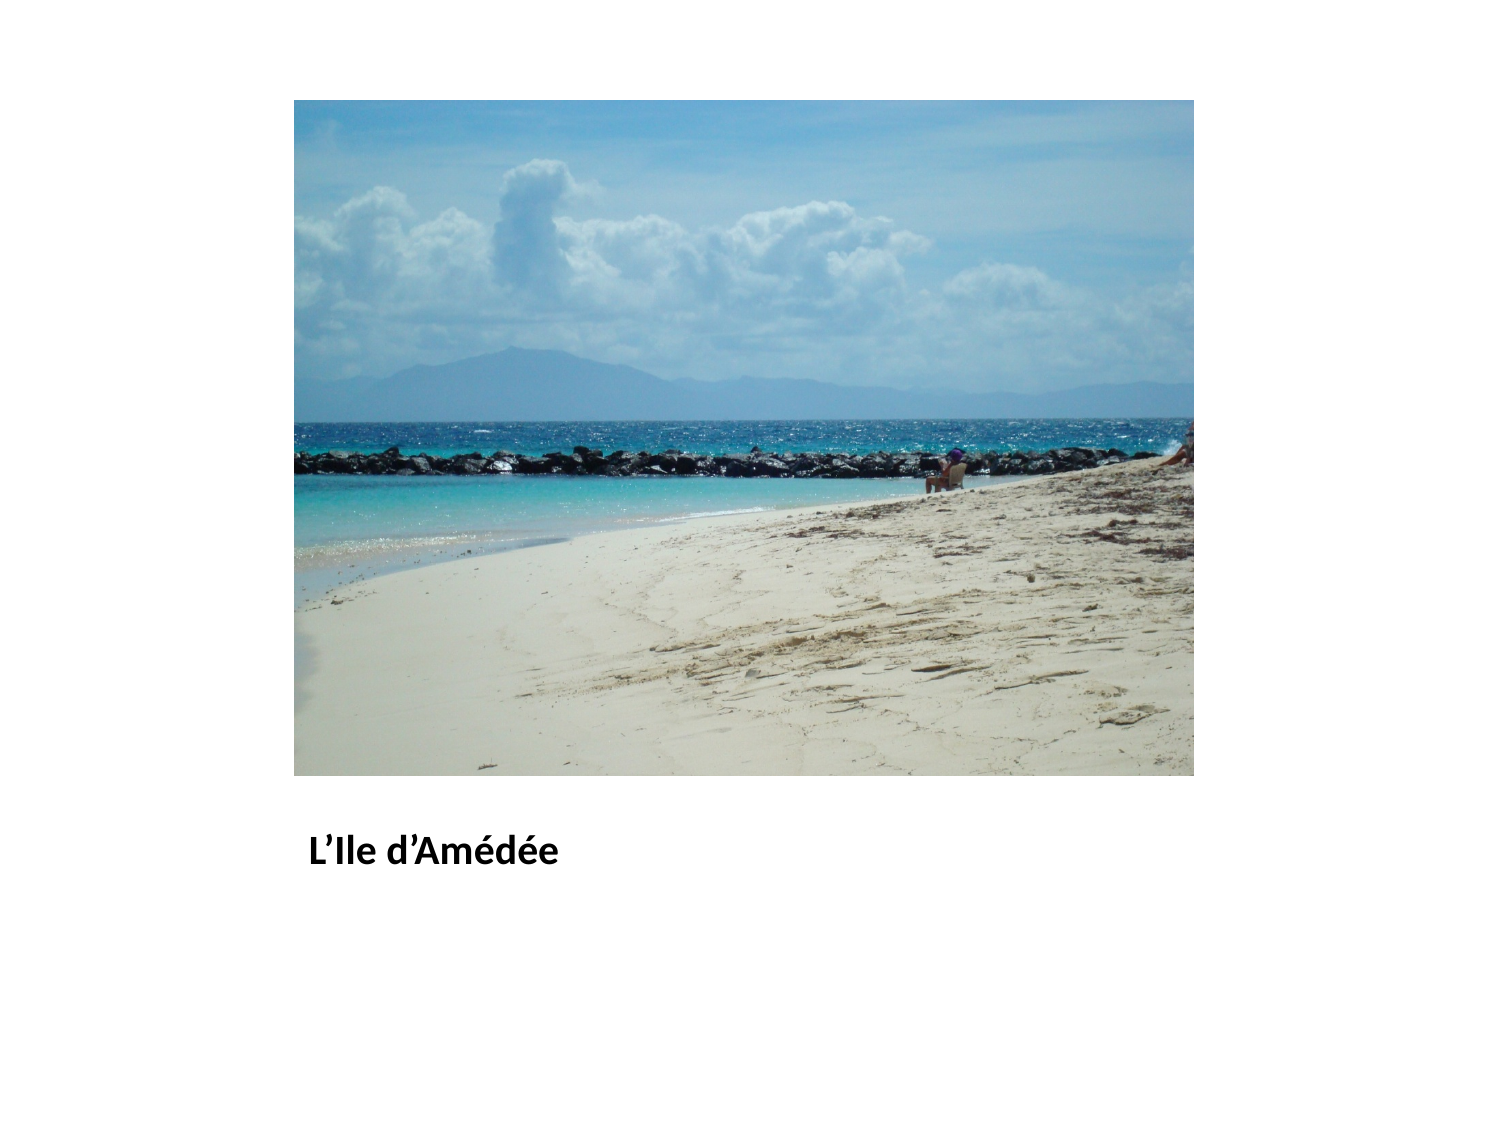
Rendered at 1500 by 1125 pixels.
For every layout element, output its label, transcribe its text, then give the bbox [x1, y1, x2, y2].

picture [293, 100, 1195, 776]
title L’Ile d’Amédée [294, 787, 1194, 881]
